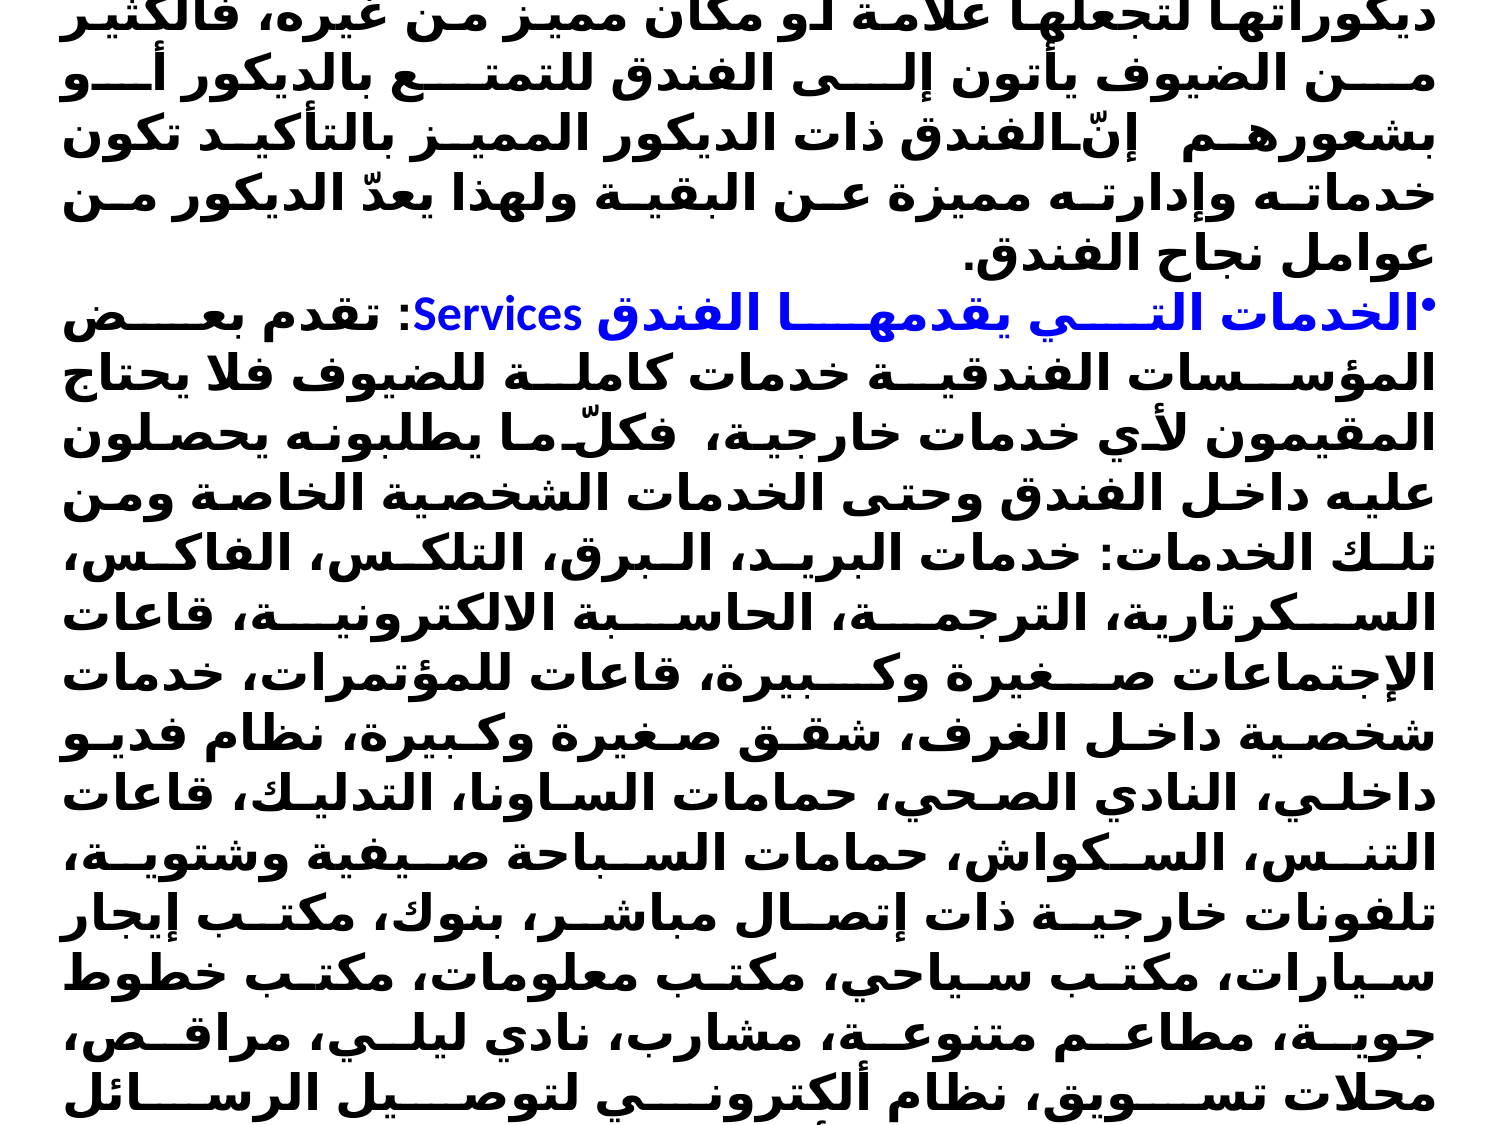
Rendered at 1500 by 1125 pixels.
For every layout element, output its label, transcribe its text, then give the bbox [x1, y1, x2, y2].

text_box الديكور Decor : تتميز بعض المؤسسات الفندقية بديكوراتها الجذابة وتصرف أموالاً طائلة على ترتيب ديكوراتها لتجعلها علامة أو مكان مميز من غيره، فالكثير من الضيوف يأتون إلى الفندق للتمتع بالديكور أو بشعورهم إنّ الفندق ذات الديكور المميز بالتأكيد تكون خدماته وإدارته مميزة عن البقية ولهذا يعدّ الديكور من عوامل نجاح الفندق. الخدمات التي يقدمها الفندق Services: تقدم بعض المؤسسات الفندقية خدمات كاملة للضيوف فلا يحتاج المقيمون لأي خدمات خارجية، فكلّ ما يطلبونه يحصلون عليه داخل الفندق وحتى الخدمات الشخصية الخاصة ومن تلك الخدمات: خدمات البريد، البرق، التلكس، الفاكس، السكرتارية، الترجمة، الحاسبة الالكترونية، قاعات الإجتماعات صغيرة وكبيرة، قاعات للمؤتمرات، خدمات شخصية داخل الغرف، شقق صغيرة وكبيرة، نظام فديو داخلي، النادي الصحي، حمامات الساونا، التدليك، قاعات التنس، السكواش، حمامات السباحة صيفية وشتوية، تلفونات خارجية ذات إتصال مباشر، بنوك، مكتب إيجار سيارات، مكتب سياحي، مكتب معلومات، مكتب خطوط جوية، مطاعم متنوعة، مشارب، نادي ليلي، مراقص، محلات تسويق، نظام ألكتروني لتوصيل الرسائل المستعجلة وتوفر خدمات أخرى...الخ. [46, 0, 1454, 1125]
